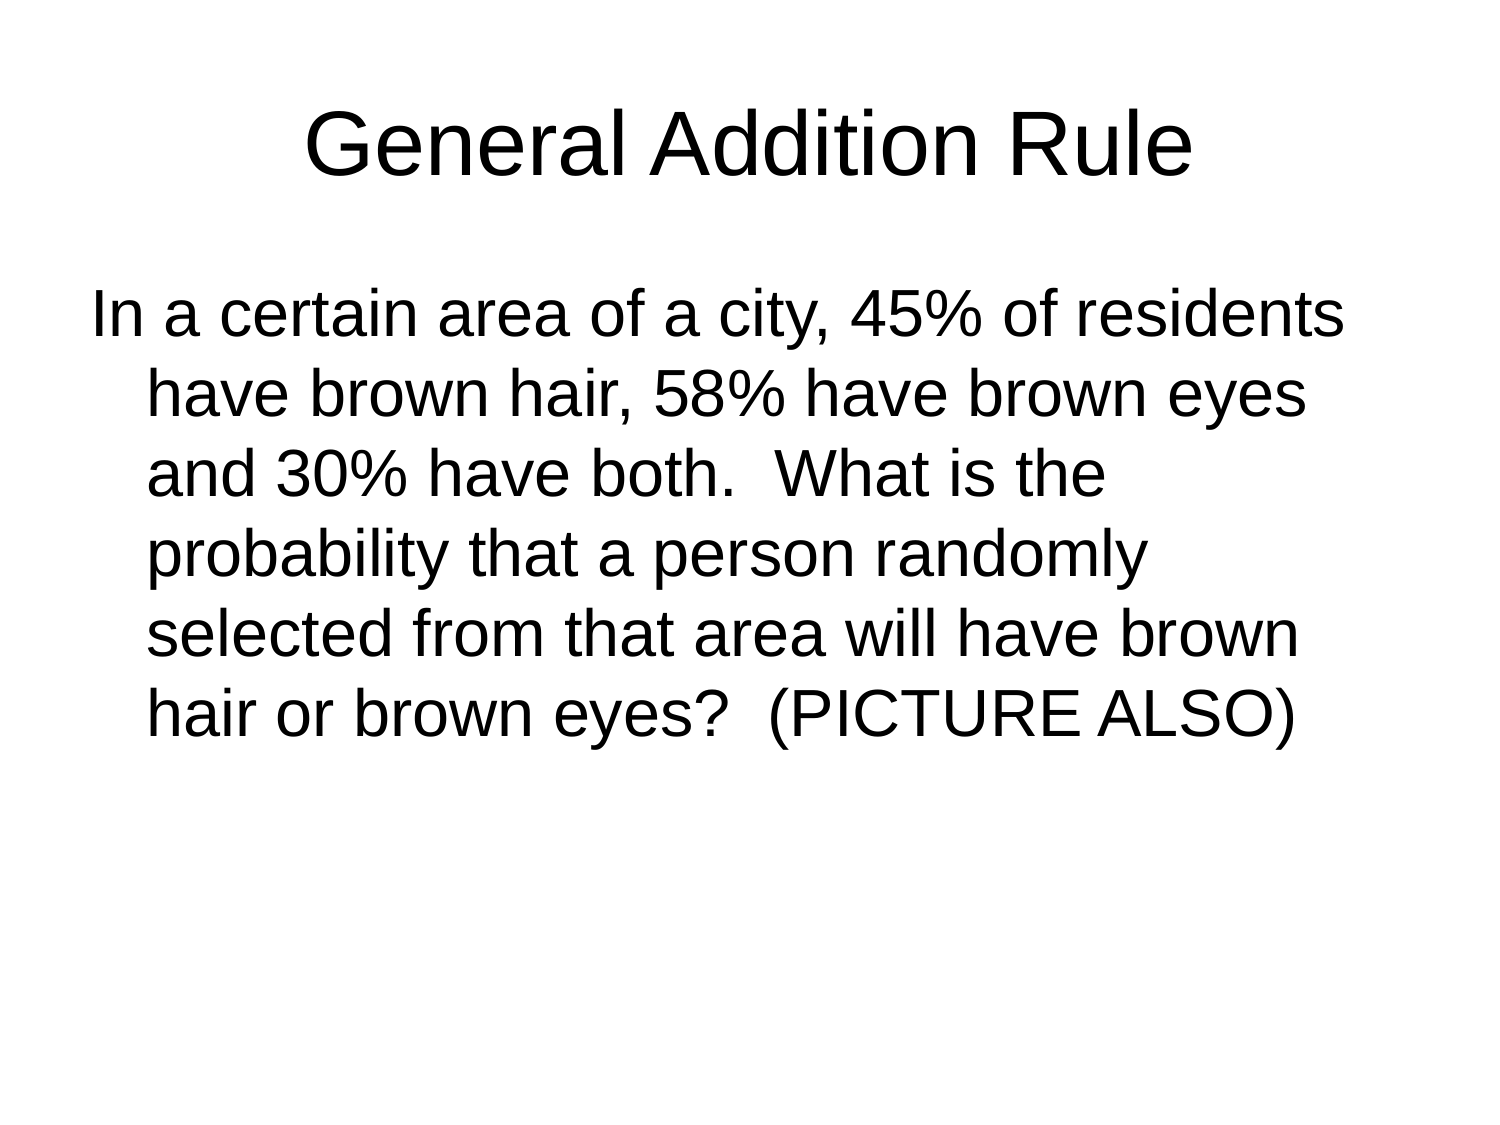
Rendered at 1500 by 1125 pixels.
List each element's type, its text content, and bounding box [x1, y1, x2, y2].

list In a certain area of a city, 45% of residents have brown hair, 58% have brown eyes and 30% have both. What is the probability that a person randomly selected from that area will have brown hair or brown eyes? (PICTURE ALSO) [74, 262, 1426, 1006]
title General Addition Rule [74, 44, 1426, 233]
